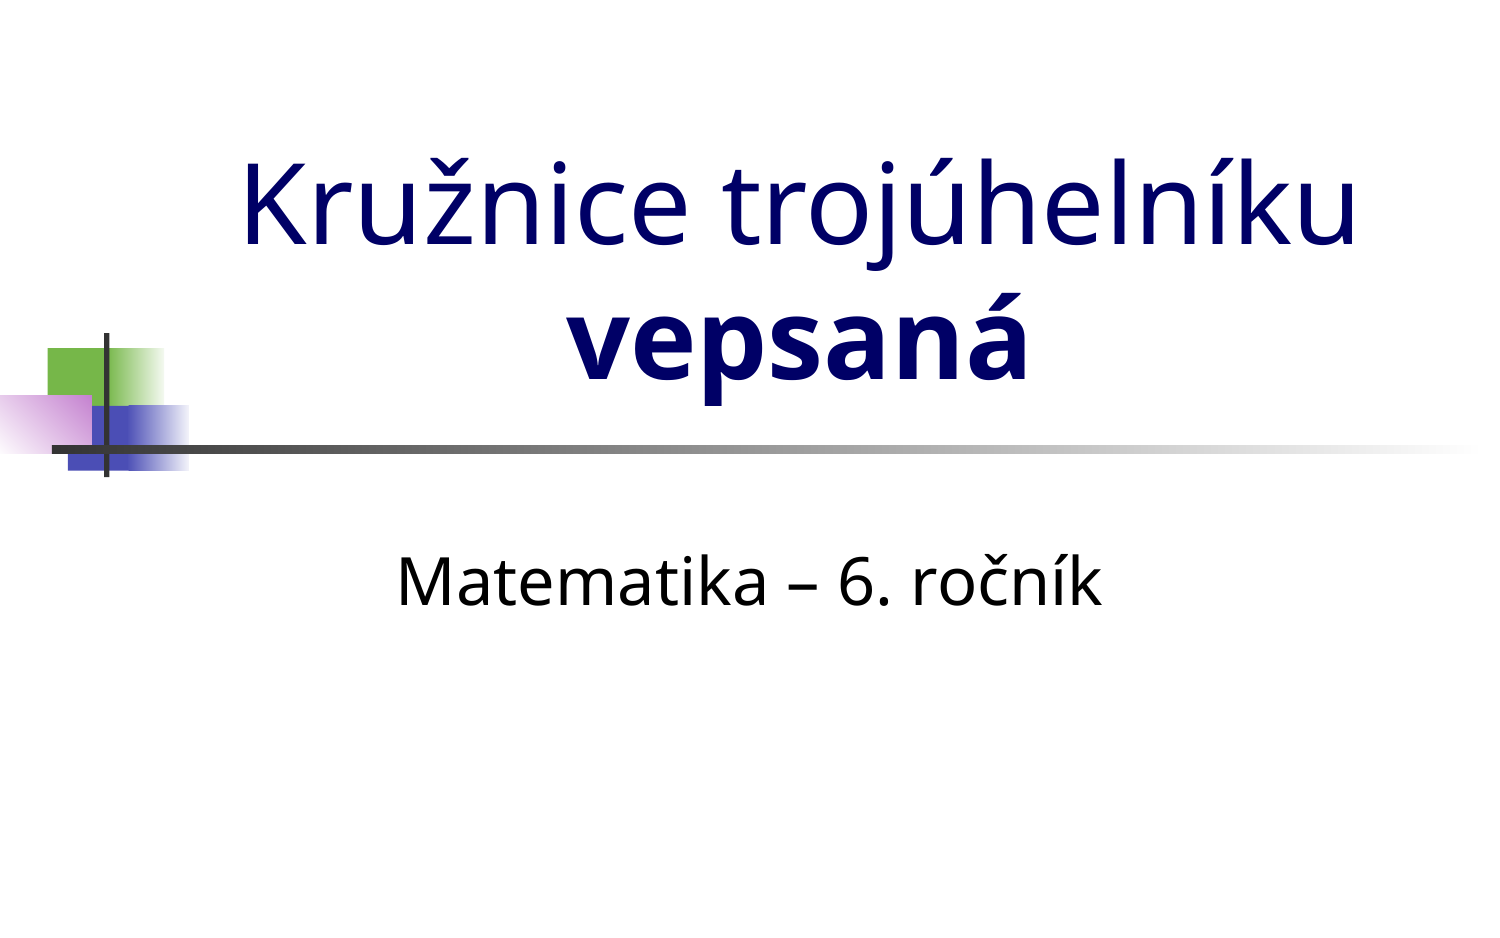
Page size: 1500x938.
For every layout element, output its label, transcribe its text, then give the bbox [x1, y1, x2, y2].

subtitle Matematika – 6. ročník [224, 530, 1276, 772]
title Kružnice trojúhelníku vepsaná [162, 133, 1438, 410]
